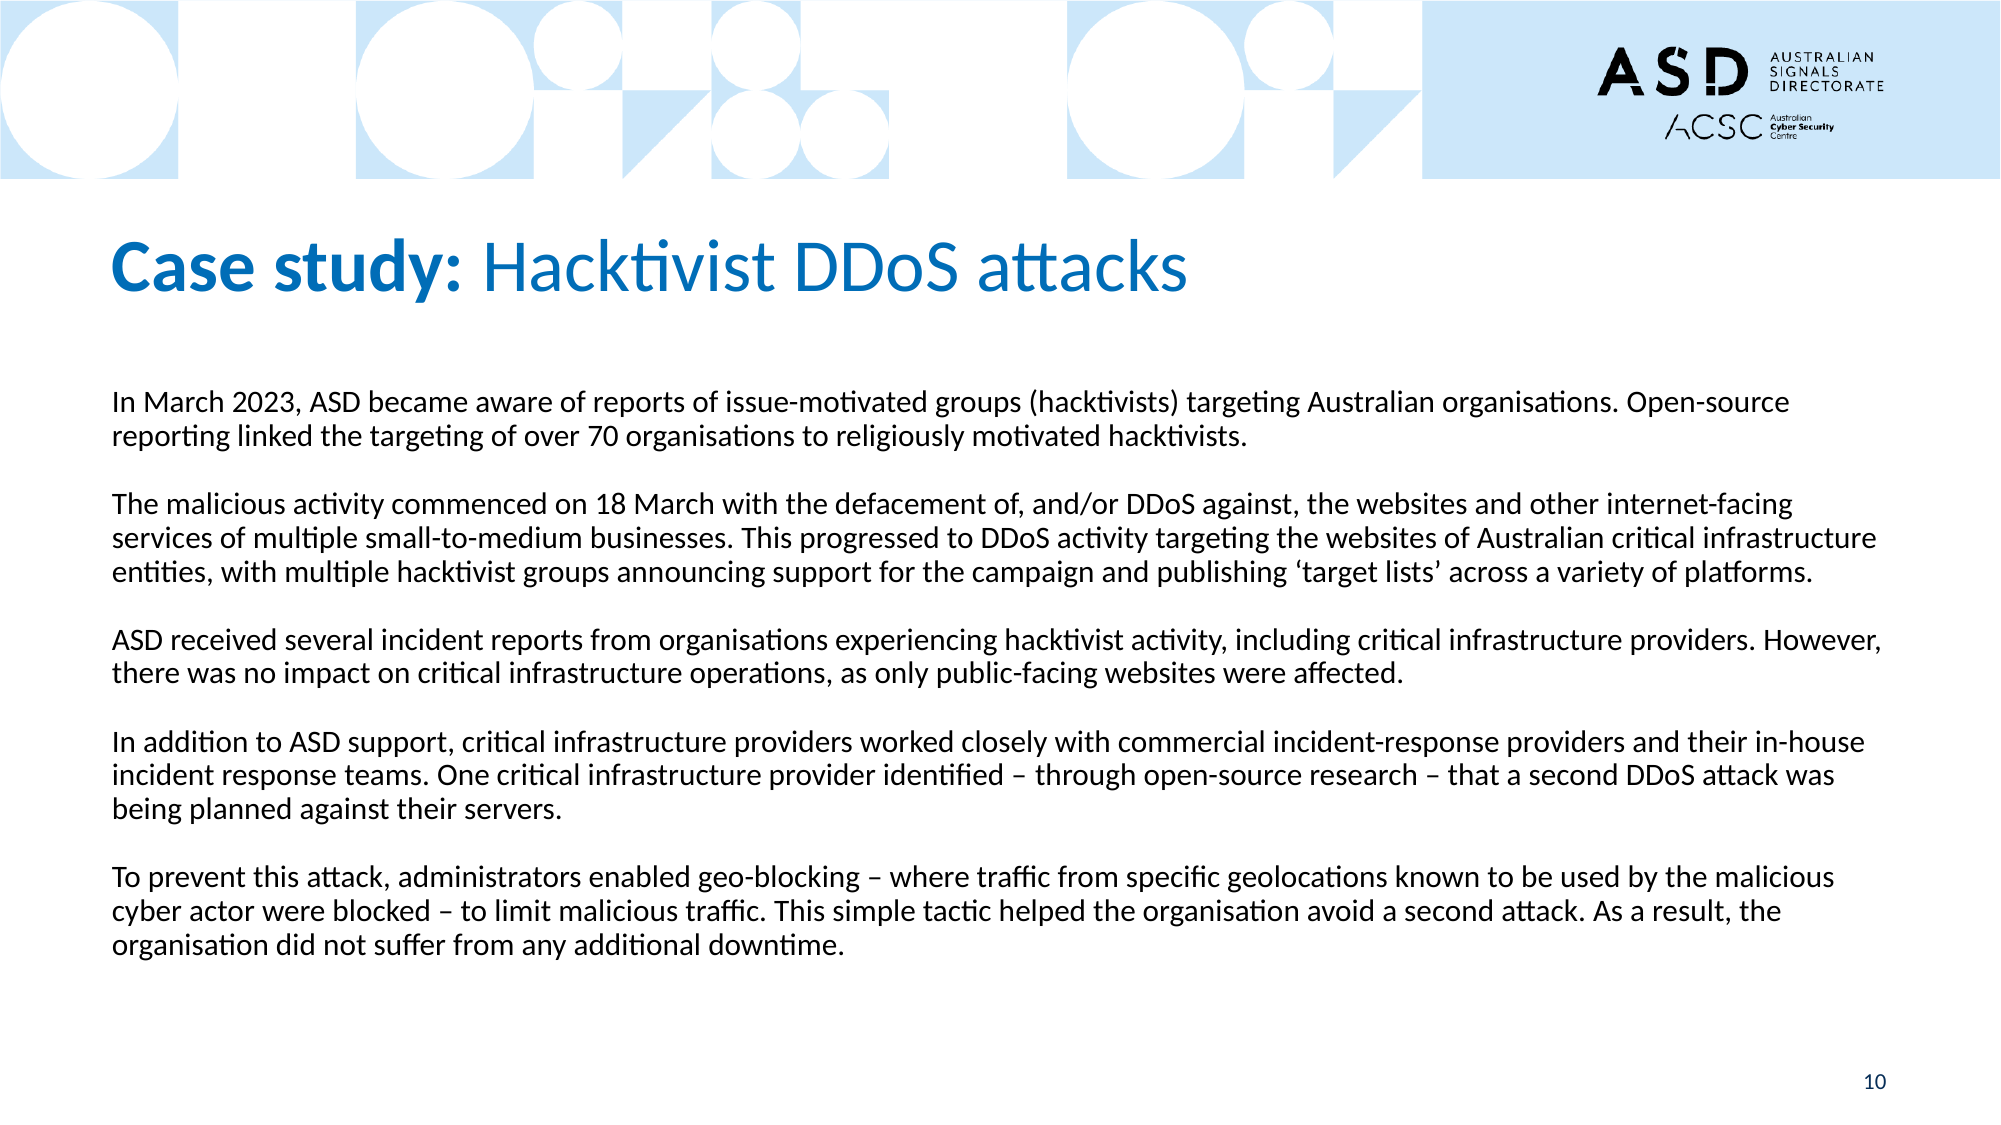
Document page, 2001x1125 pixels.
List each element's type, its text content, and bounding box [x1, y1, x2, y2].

slide_number 10 [1799, 1050, 1902, 1111]
picture [0, 0, 2001, 179]
list In March 2023, ASD became aware of reports of issue-motivated groups (hacktivists) targeting Australian organisations. Open-source reporting linked the targeting of over 70 organisations to religiously motivated hacktivists. The malicious activity commenced on 18 March with the defacement of, and/or DDoS against, the websites and other internet-facing services of multiple small-to-medium businesses. This progressed to DDoS activity targeting the websites of Australian critical infrastructure entities, with multiple hacktivist groups announcing support for the campaign and publishing ‘target lists’ across a variety of platforms. ASD received several incident reports from organisations experiencing hacktivist activity, including critical infrastructure providers. However, there was no impact on critical infrastructure operations, as only public-facing websites were affected. In addition to ASD support, critical infrastructure providers worked closely with commercial incident-response providers and their in-house incident response teams. One critical infrastructure provider identified – through open-source research – that a second DDoS attack was being planned against their servers. To prevent this attack, administrators enabled geo-blocking – where traffic from specific geolocations known to be used by the malicious cyber actor were blocked – to limit malicious traffic. This simple tactic helped the organisation avoid a second attack. As a result, the organisation did not suffer from any additional downtime. [96, 378, 1902, 1007]
title Case study: Hacktivist DDoS attacks [96, 207, 1902, 328]
